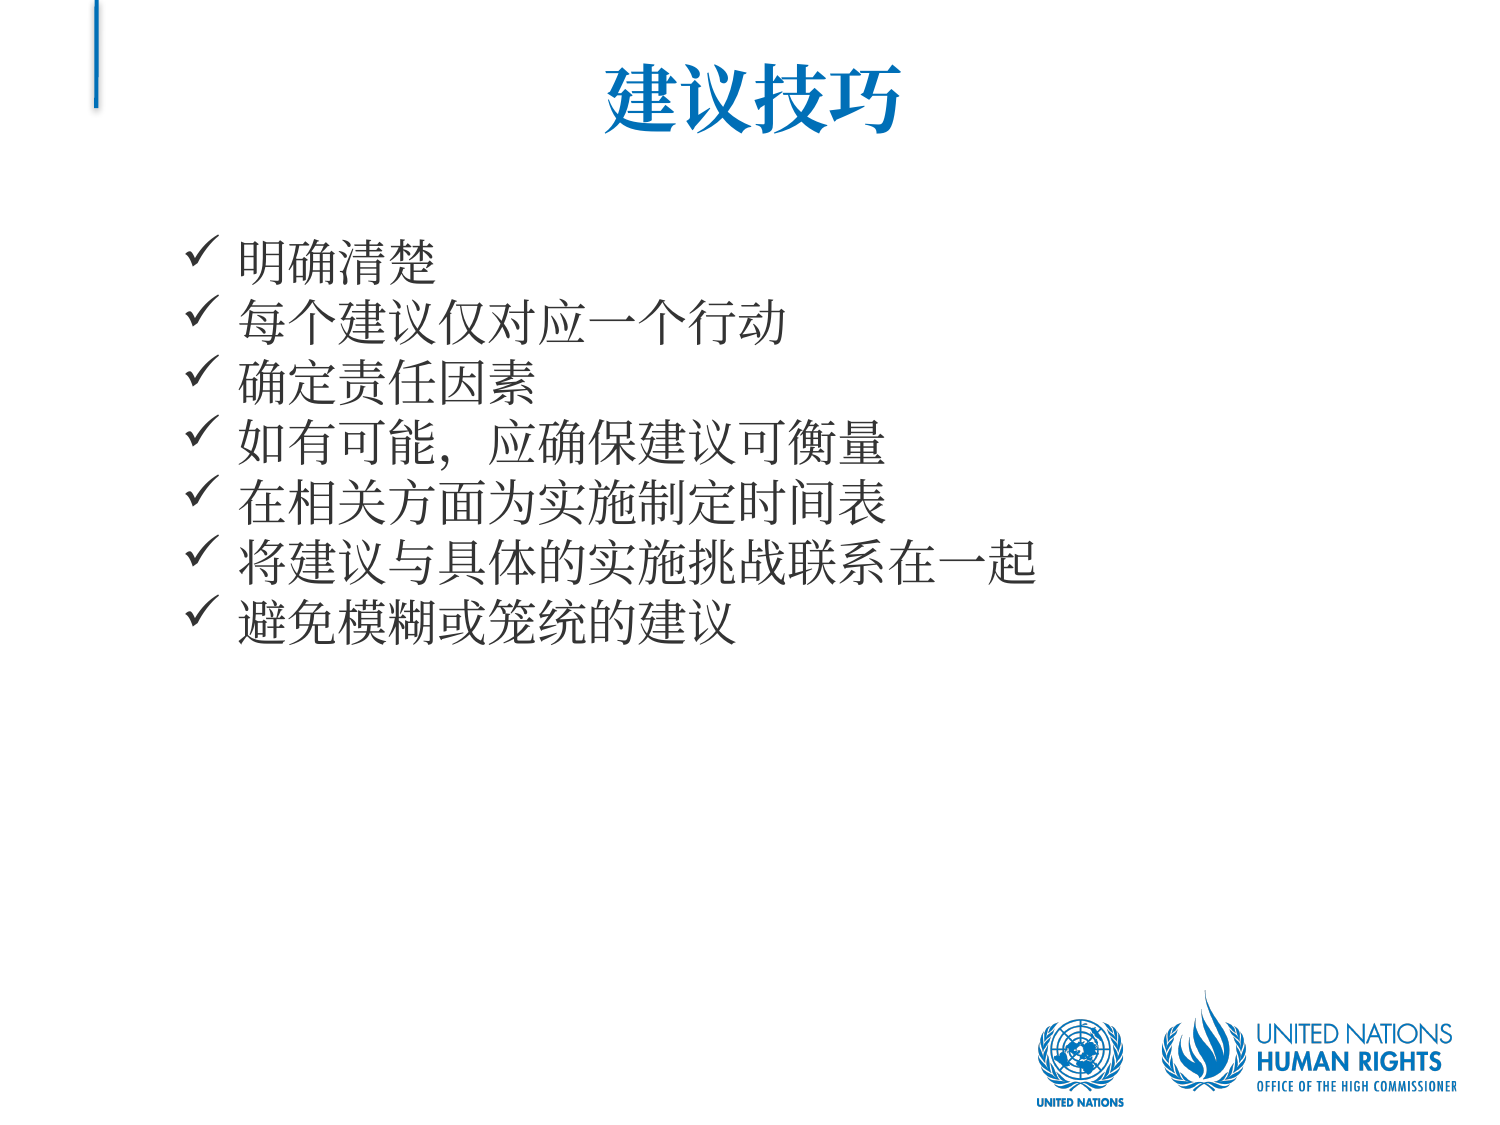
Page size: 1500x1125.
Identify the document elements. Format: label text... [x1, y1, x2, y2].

text_box 明确清楚 每个建议仅对应一个行动 确定责任因素 如有可能，应确保建议可衡量 在相关方面为实施制定时间表 将建议与具体的实施挑战联系在一起 避免模糊或笼统的建议 [166, 223, 1325, 1001]
picture [1037, 990, 1457, 1107]
title 建议技巧 [71, 45, 1437, 224]
